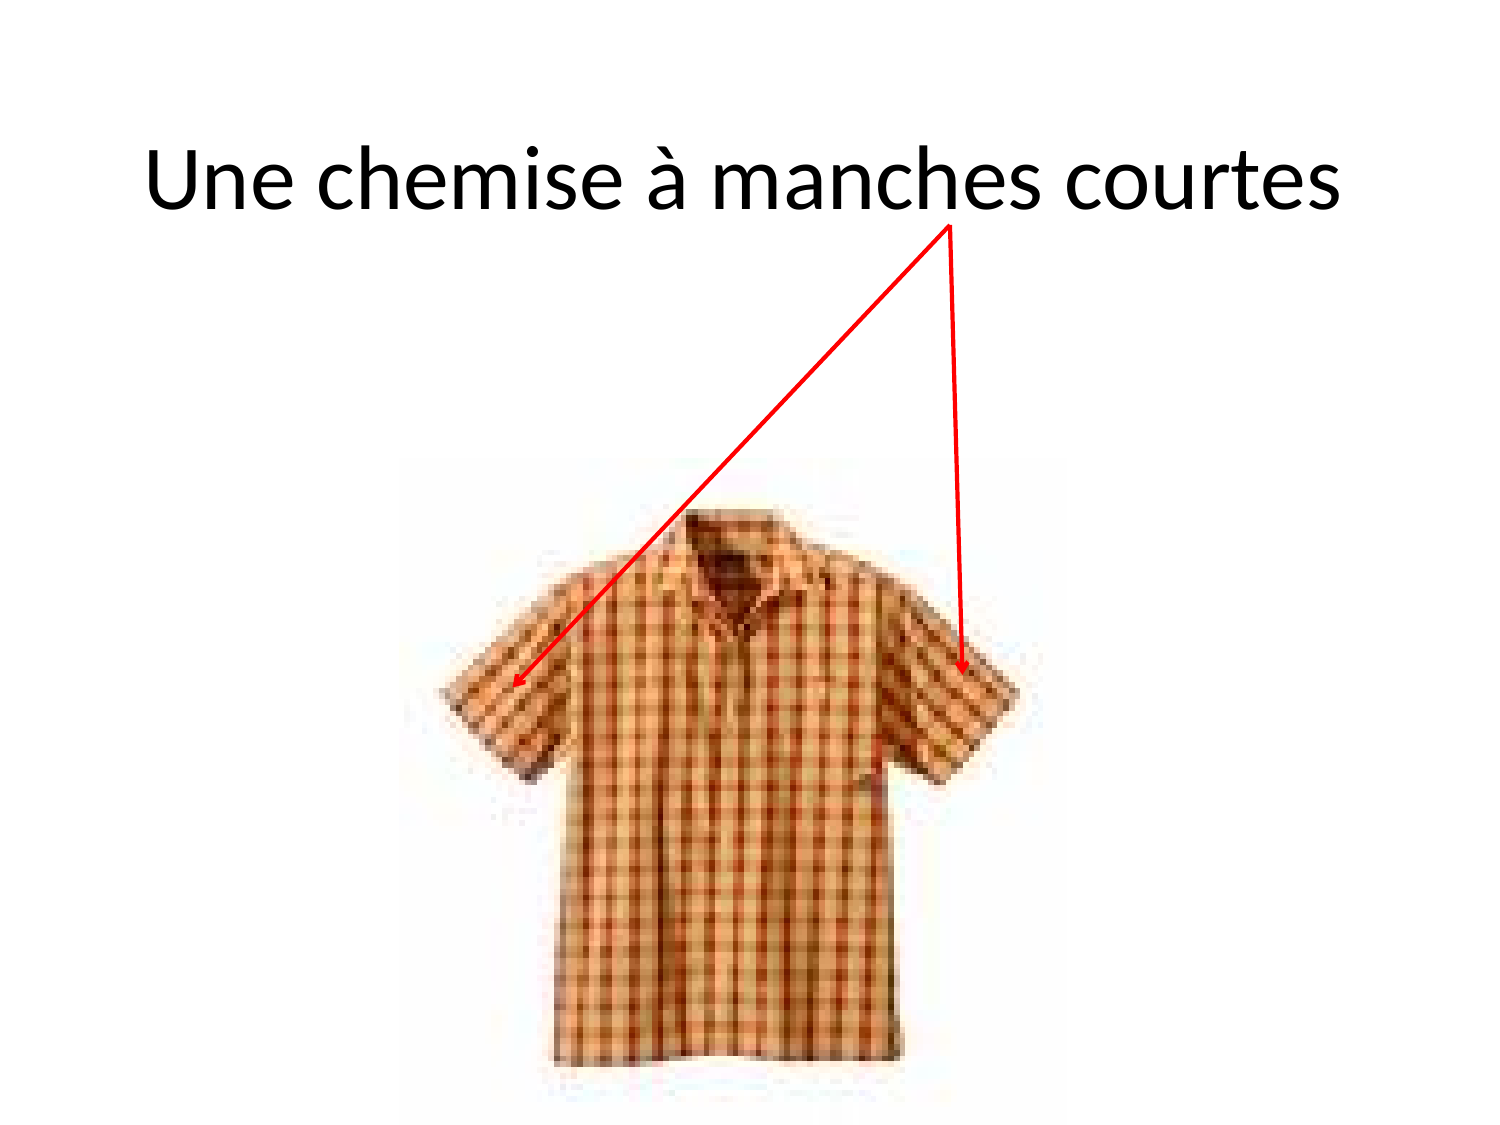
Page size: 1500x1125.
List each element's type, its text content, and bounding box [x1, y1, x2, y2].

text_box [951, 224, 963, 676]
title Une chemise à manches courtes [62, 45, 1425, 300]
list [399, 458, 1067, 1125]
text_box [512, 224, 951, 688]
